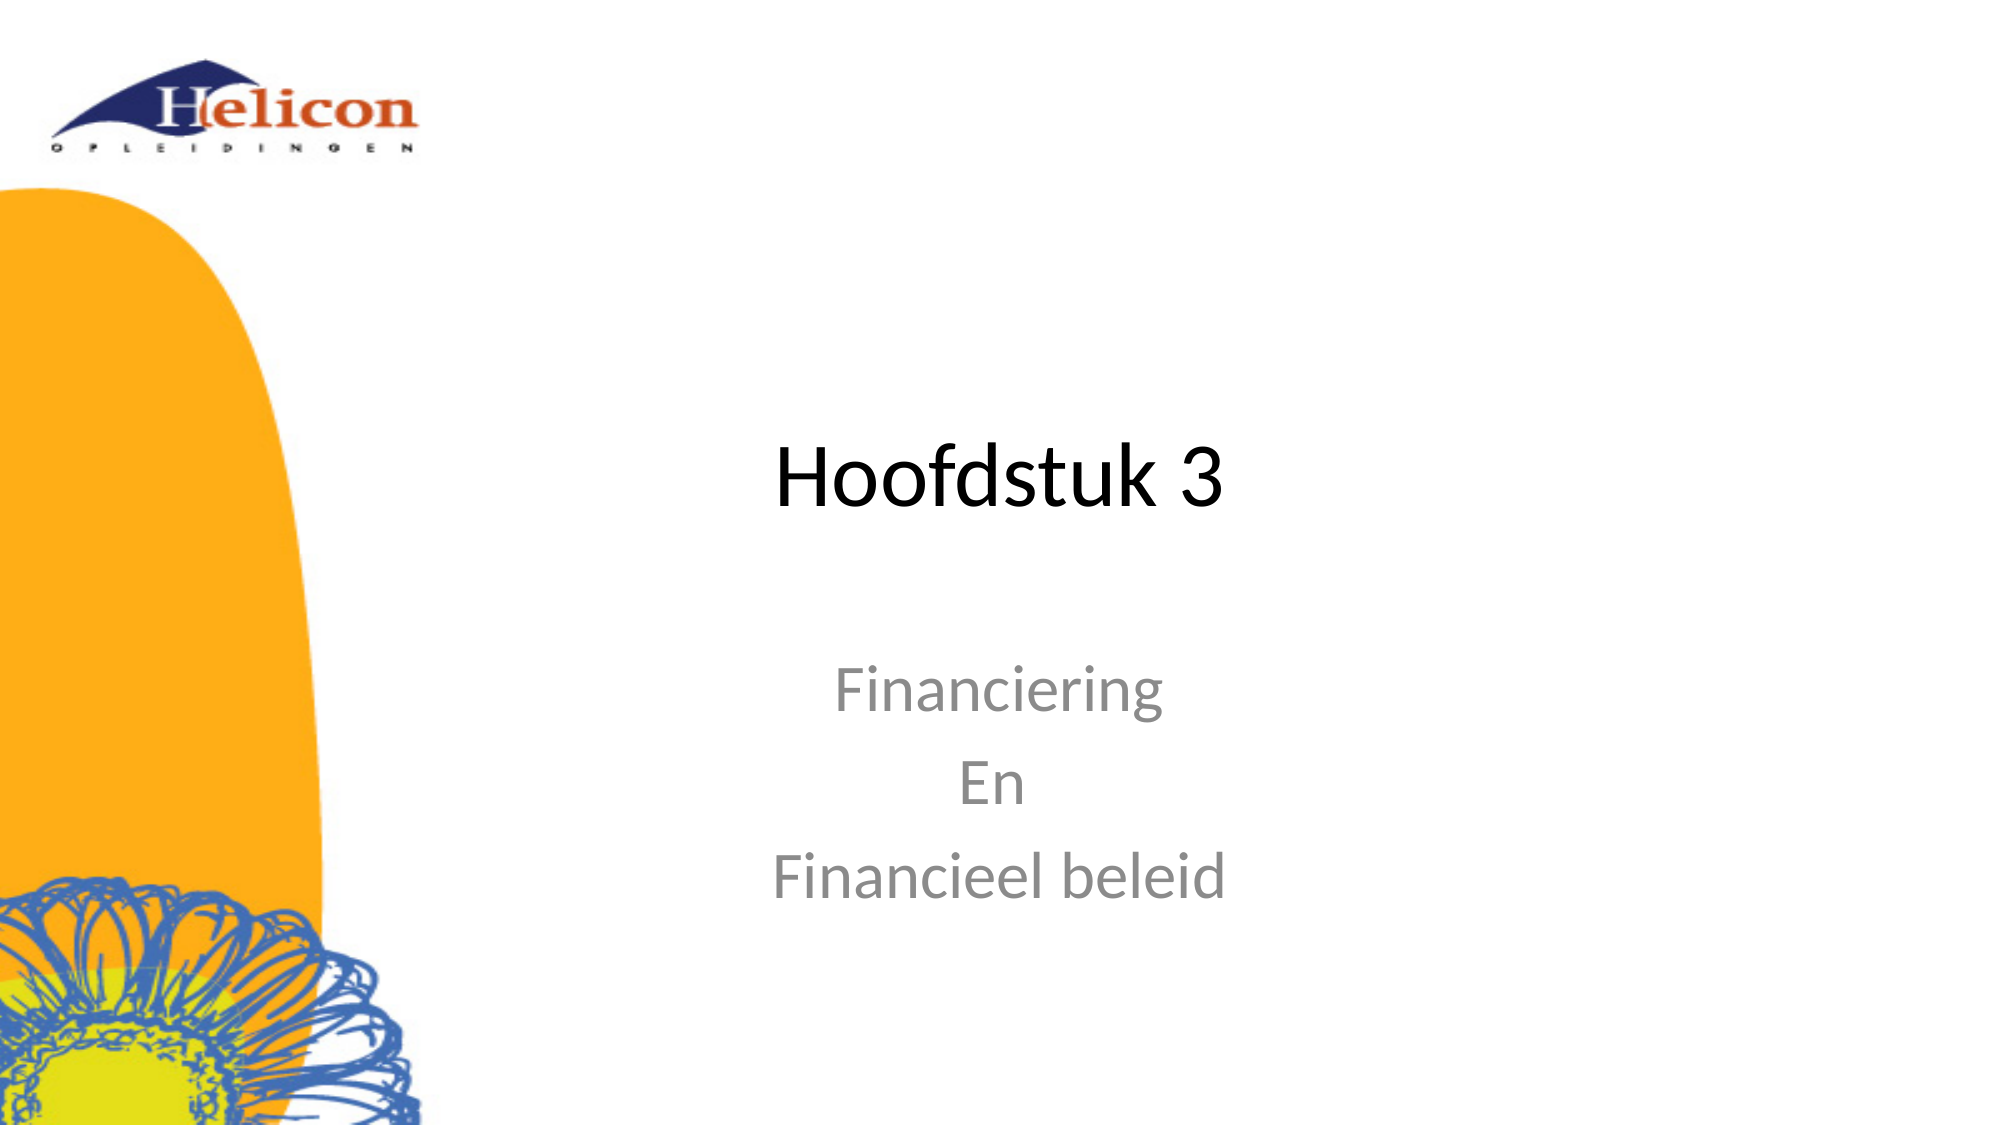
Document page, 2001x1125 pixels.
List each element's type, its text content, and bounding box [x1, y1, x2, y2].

picture [0, 0, 2001, 1125]
title Hoofdstuk 3 [150, 349, 1850, 591]
subtitle Financiering En Financieel beleid [300, 637, 1700, 925]
